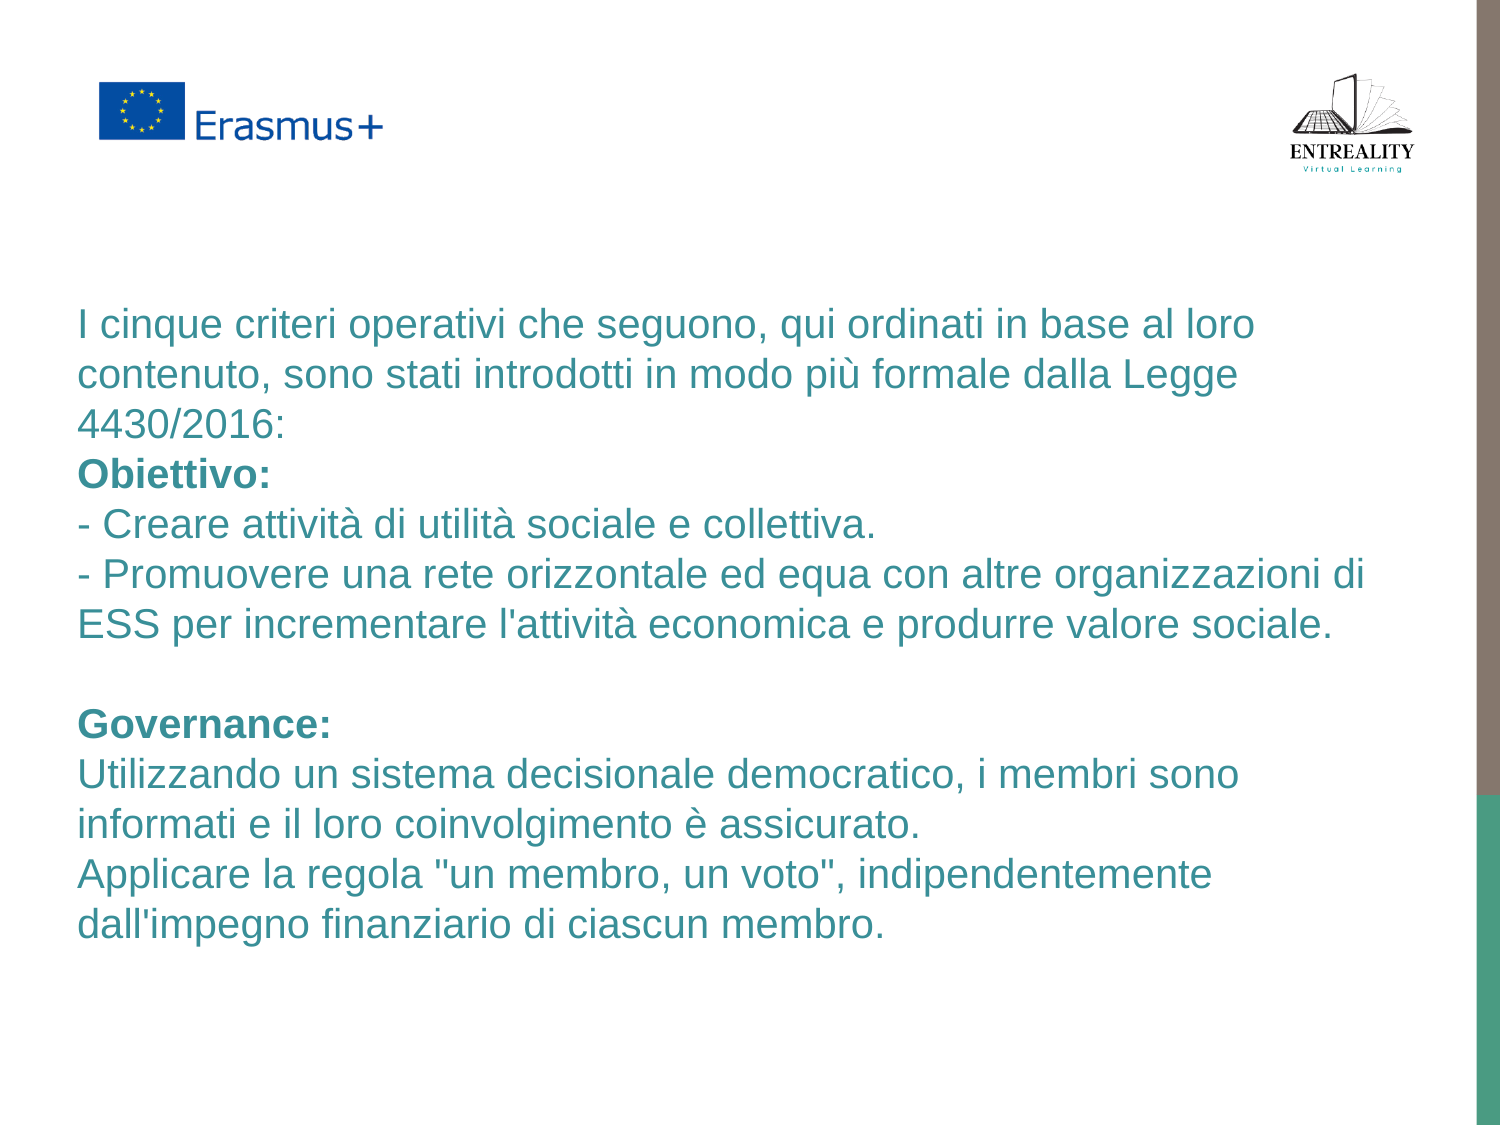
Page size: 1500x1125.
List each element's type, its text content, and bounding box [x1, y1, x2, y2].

subtitle [105, 656, 1301, 751]
title I cinque criteri operativi che seguono, qui ordinati in base al loro contenuto, sono stati introdotti in modo più formale dalla Legge 4430/2016: Obiettivo: - Creare attività di utilità sociale e collettiva. - Promuovere una rete orizzontale ed equa con altre organizzazioni di ESS per incrementare l'attività economica e produrre valore sociale. Governance: Utilizzando un sistema decisionale democratico, i membri sono informati e il loro coinvolgimento è assicurato. Applicare la regola "un membro, un voto", indipendentemente dall'impegno finanziario di ciascun membro. [62, 269, 1387, 1024]
picture [81, 64, 399, 156]
picture [1246, 17, 1458, 229]
